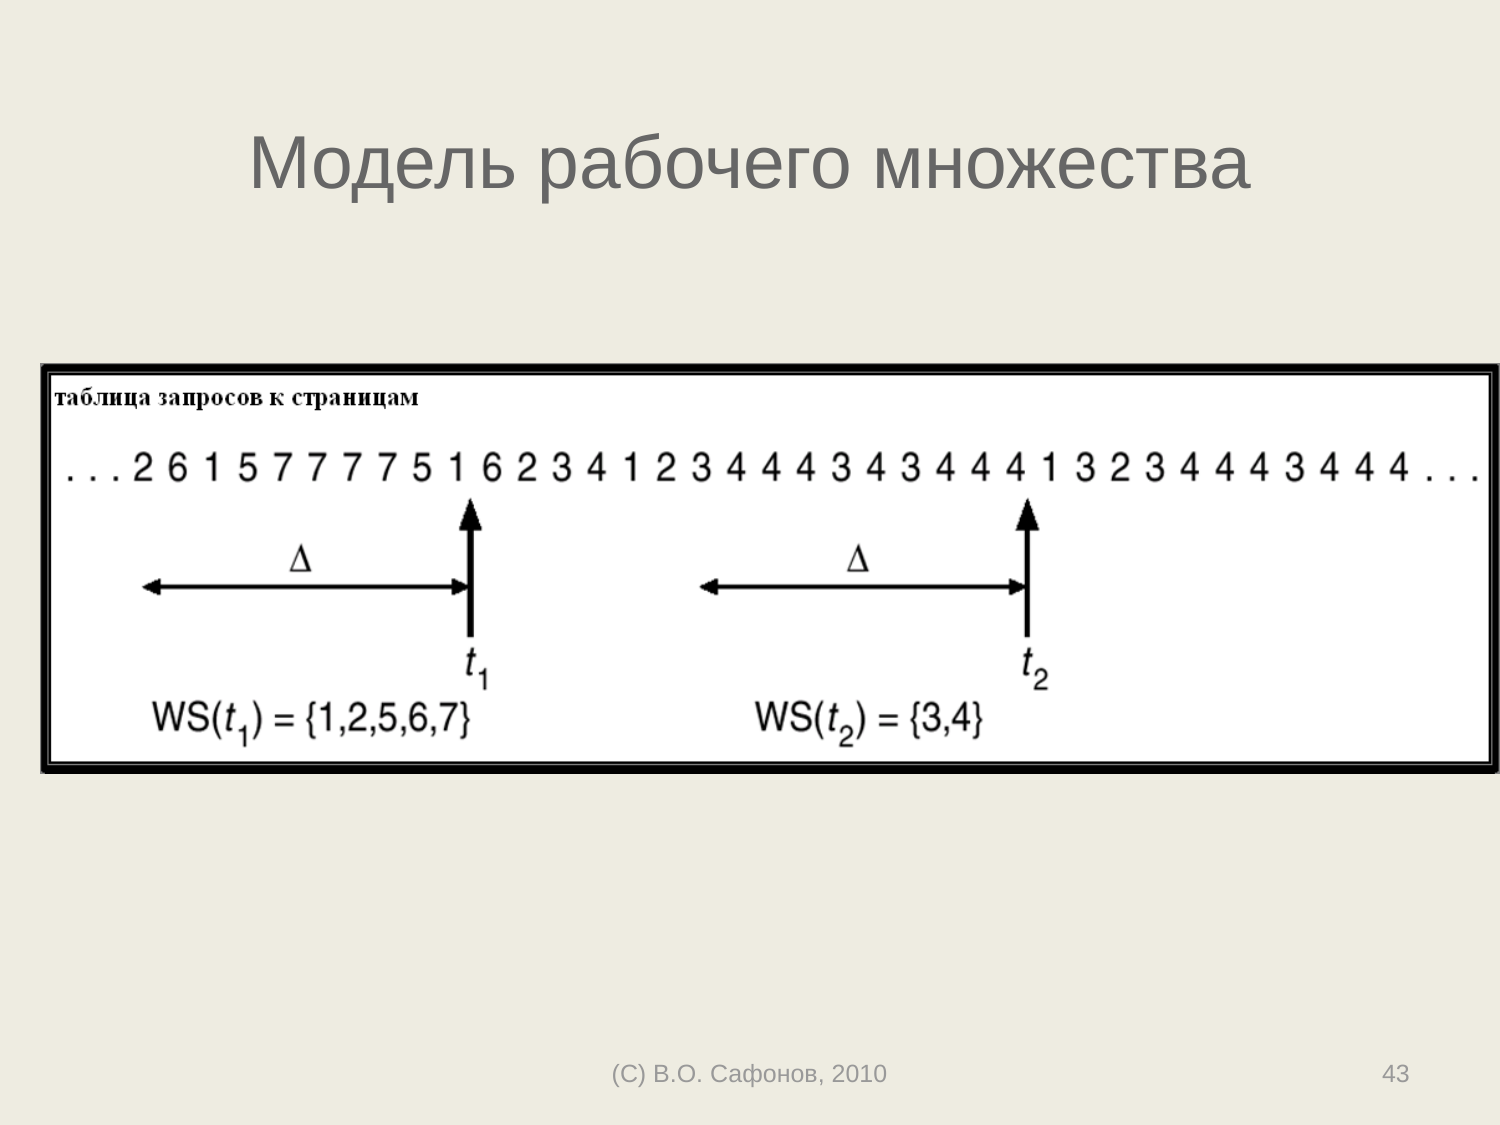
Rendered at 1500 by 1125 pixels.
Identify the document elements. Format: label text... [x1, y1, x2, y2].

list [40, 363, 1500, 774]
slide_number 43 [1074, 1042, 1425, 1103]
footer (C) В.О. Сафонов, 2010 [512, 1042, 988, 1103]
title Модель рабочего множества [74, 49, 1426, 268]
